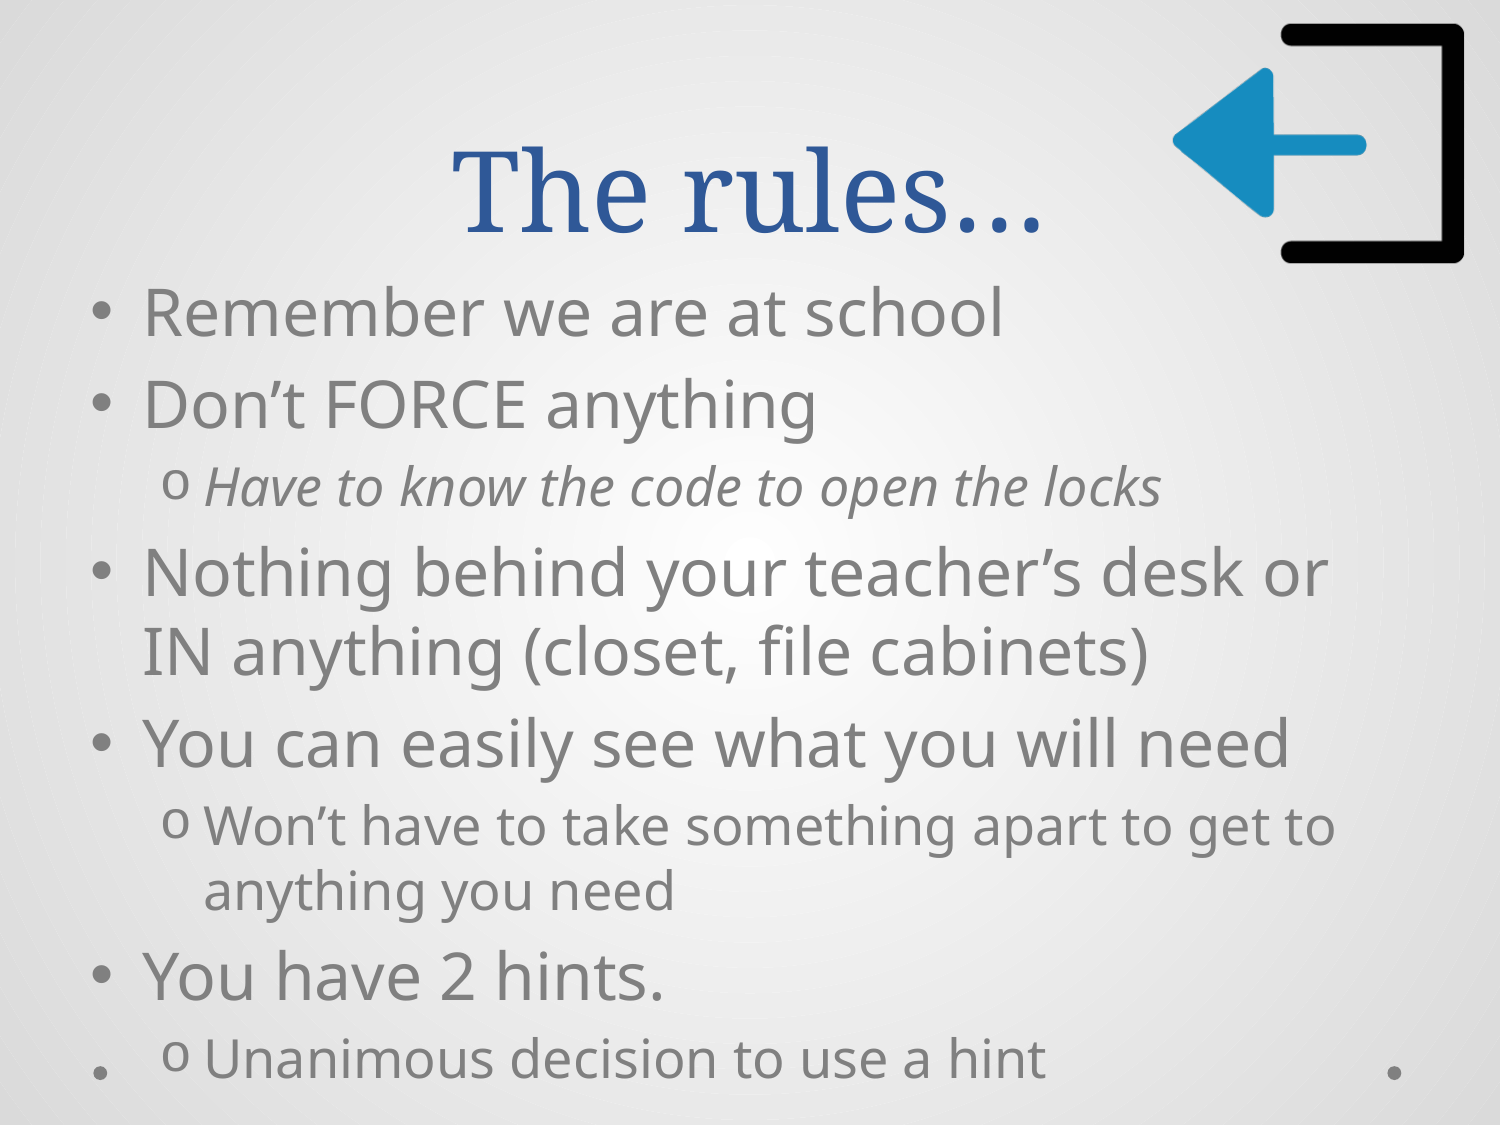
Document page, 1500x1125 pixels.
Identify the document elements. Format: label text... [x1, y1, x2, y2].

title The rules… [75, 0, 1107, 262]
list Remember we are at school Don’t FORCE anything Have to know the code to open the locks Nothing behind your teacher’s desk or IN anything (closet, file cabinets) You can easily see what you will need Won’t have to take something apart to get to anything you need You have 2 hints. Unanimous decision to use a hint [75, 262, 1425, 1113]
picture [1112, 0, 1500, 351]
